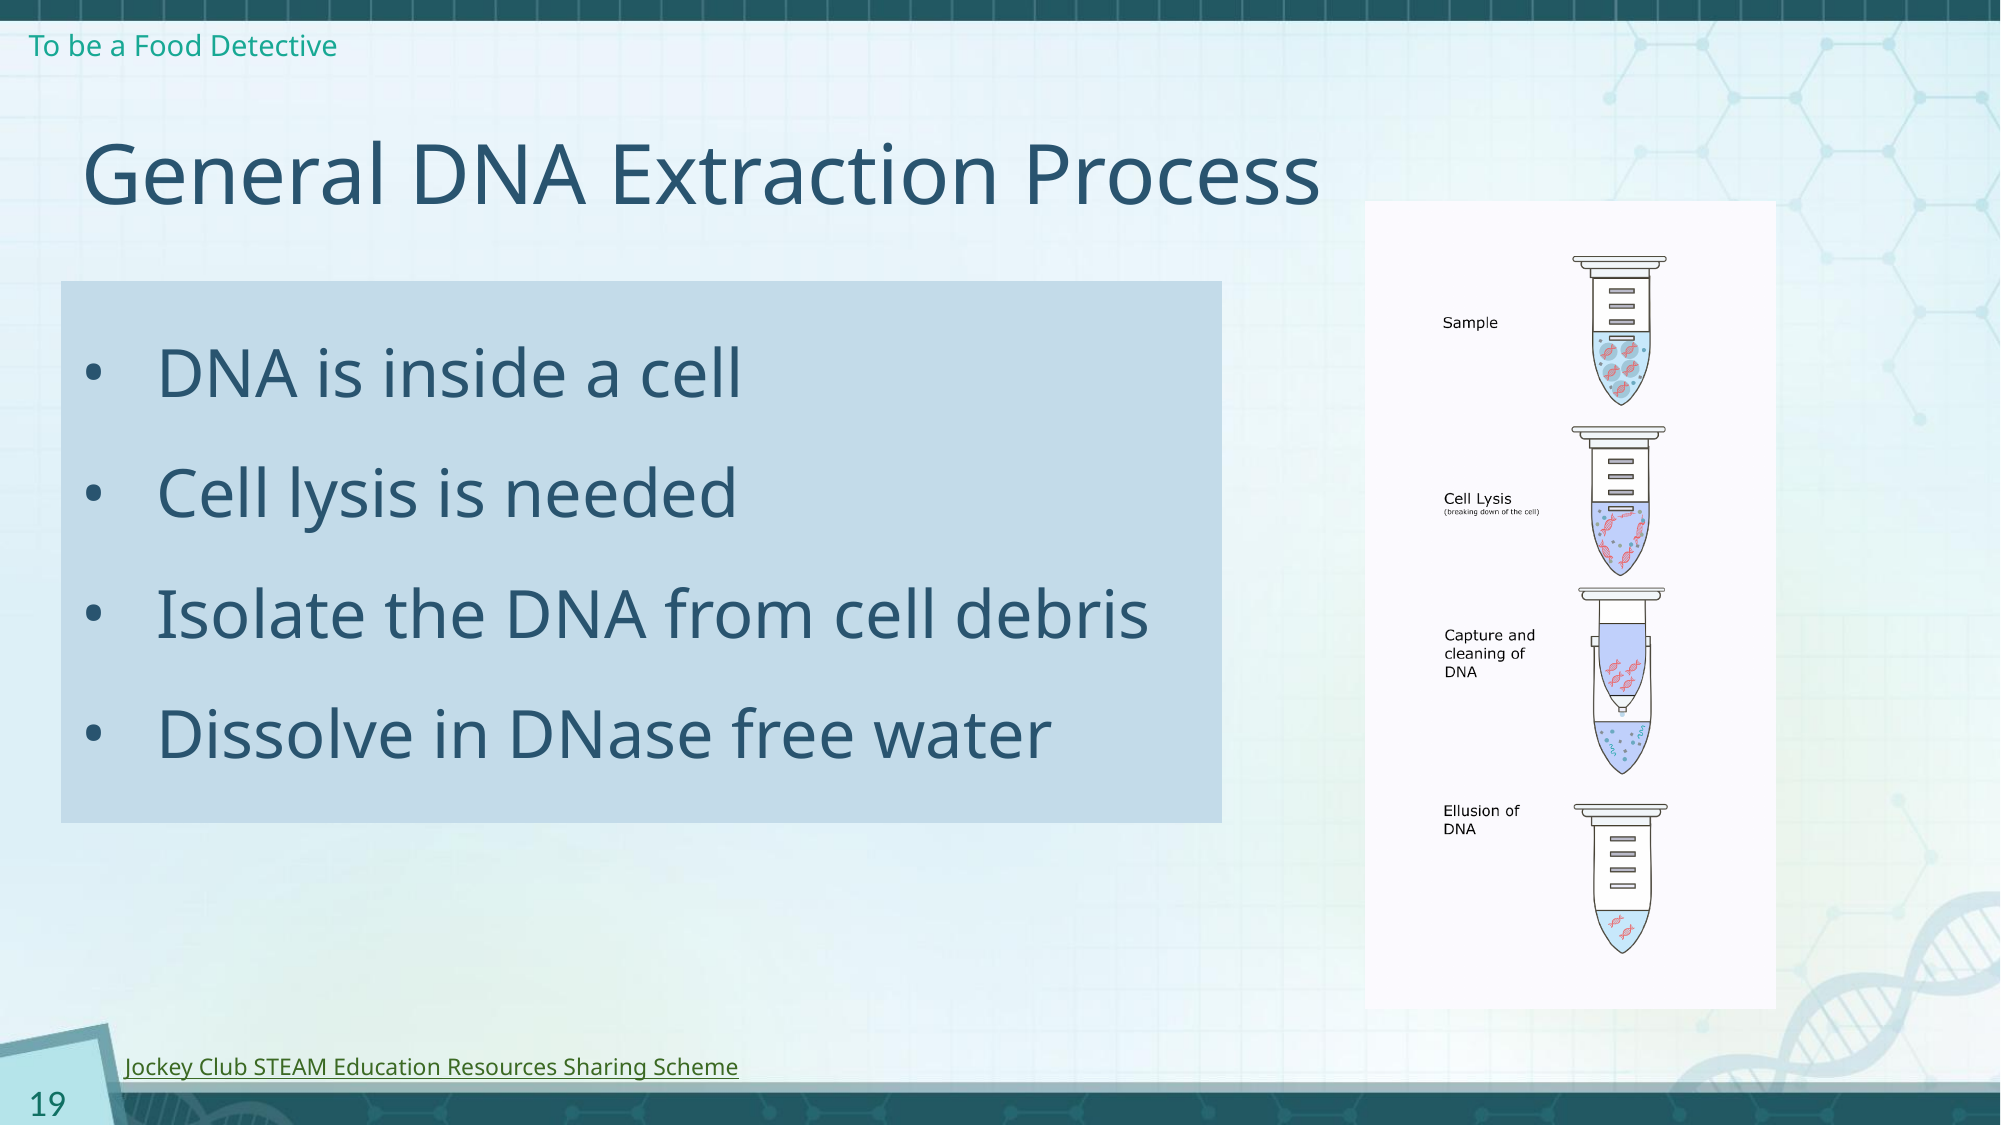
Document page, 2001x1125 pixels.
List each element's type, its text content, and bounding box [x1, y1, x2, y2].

picture [0, 0, 2001, 1125]
list DNA is inside a cell Cell lysis is needed Isolate the DNA from cell debris Dissolve in DNase free water [61, 281, 1222, 823]
title General DNA Extraction Process [61, 63, 1571, 279]
slide_number 19 [0, 1071, 96, 1125]
